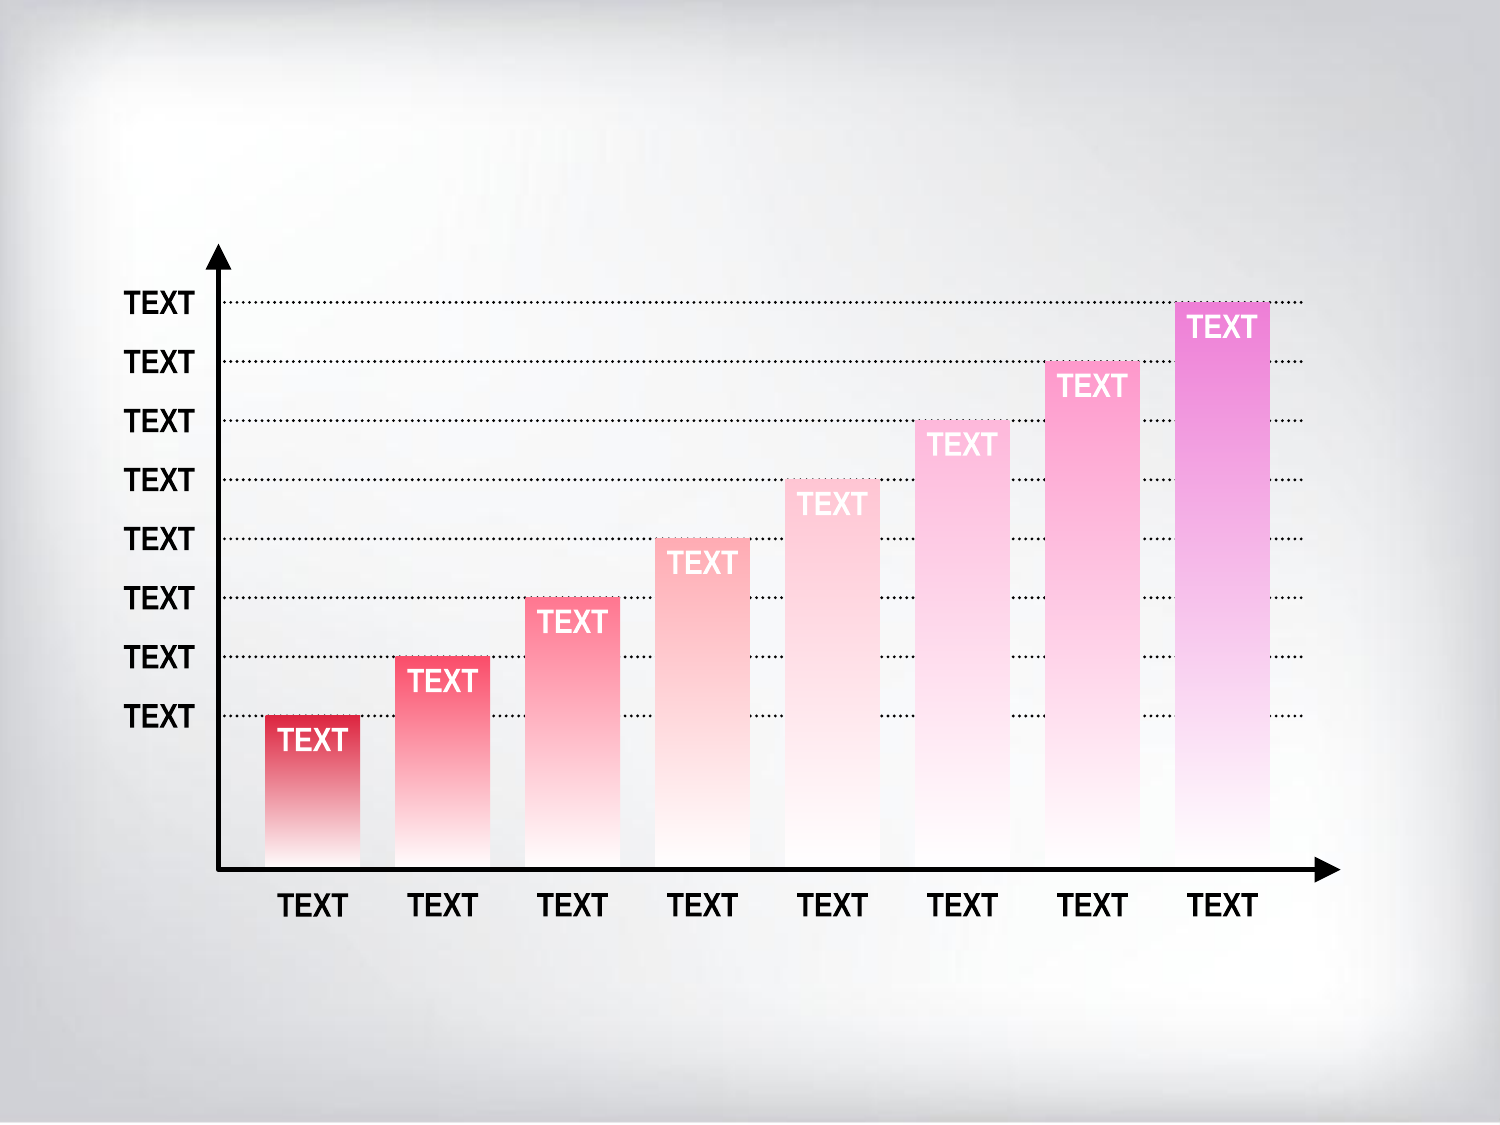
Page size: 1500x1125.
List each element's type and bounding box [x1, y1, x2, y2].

text_box [123, 243, 1341, 917]
picture [0, 0, 1500, 1125]
